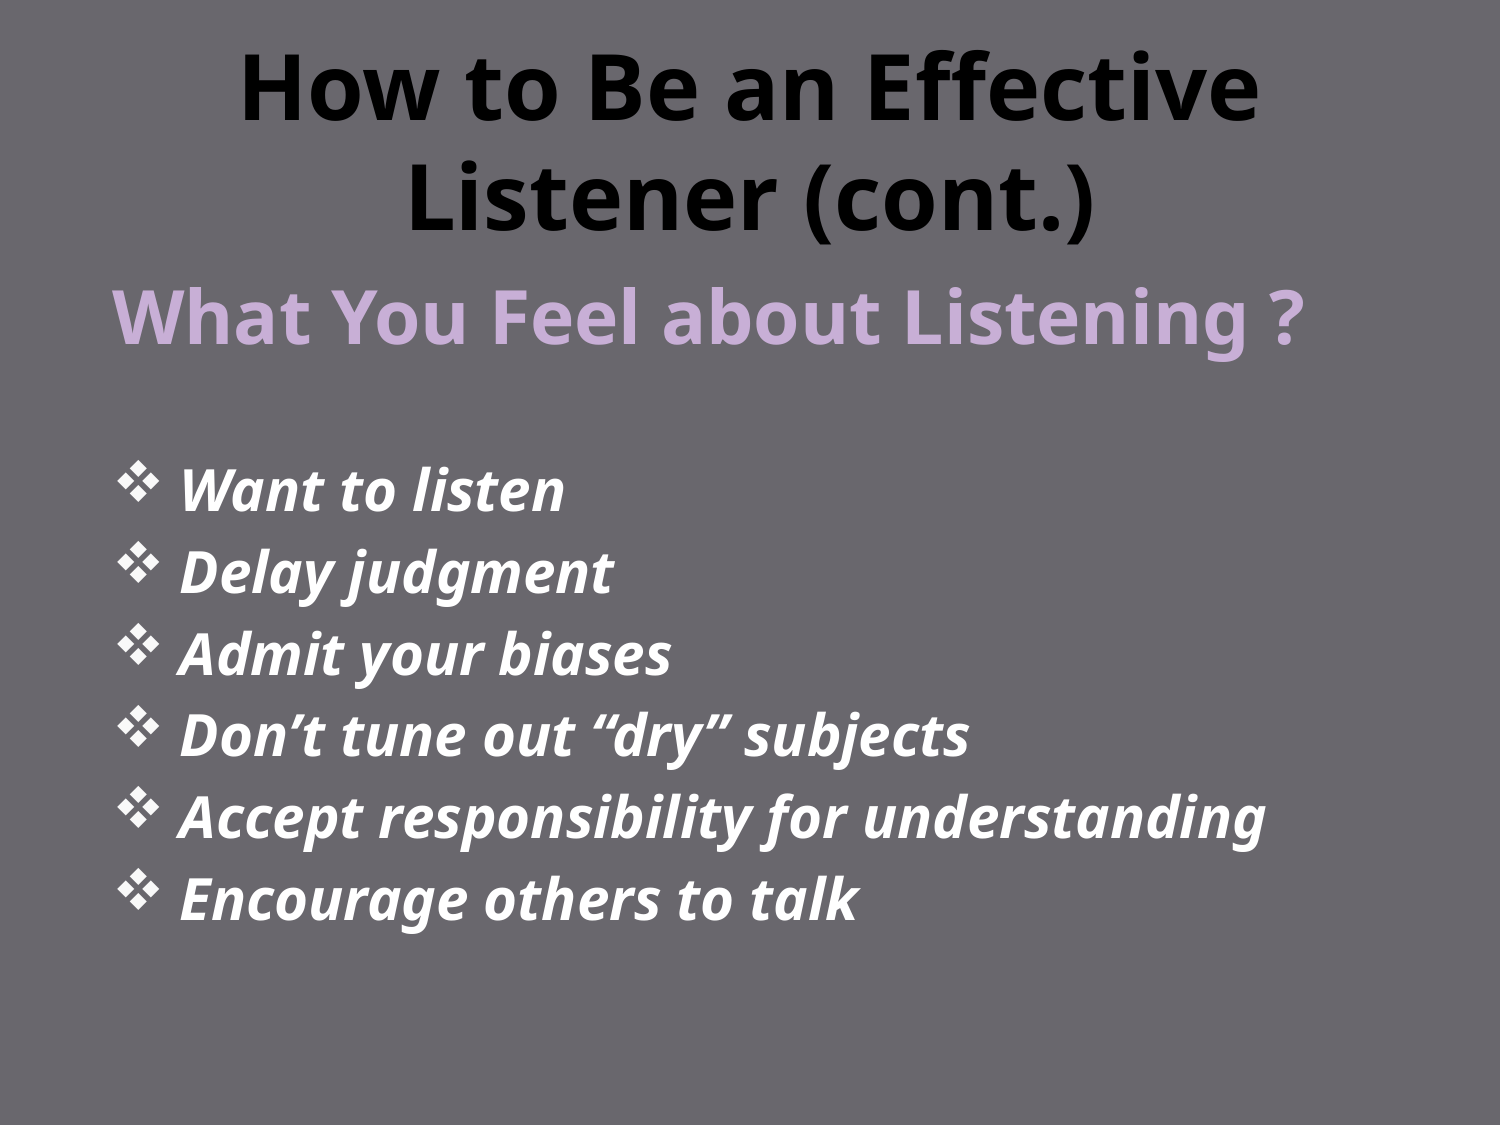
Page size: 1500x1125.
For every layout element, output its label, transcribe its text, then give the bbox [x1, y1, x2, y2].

title How to Be an Effective Listener (cont.) [75, 45, 1425, 233]
list What You Feel about Listening ? Want to listen Delay judgment Admit your biases Don’t tune out “dry” subjects Accept responsibility for understanding Encourage others to talk [75, 262, 1425, 1035]
